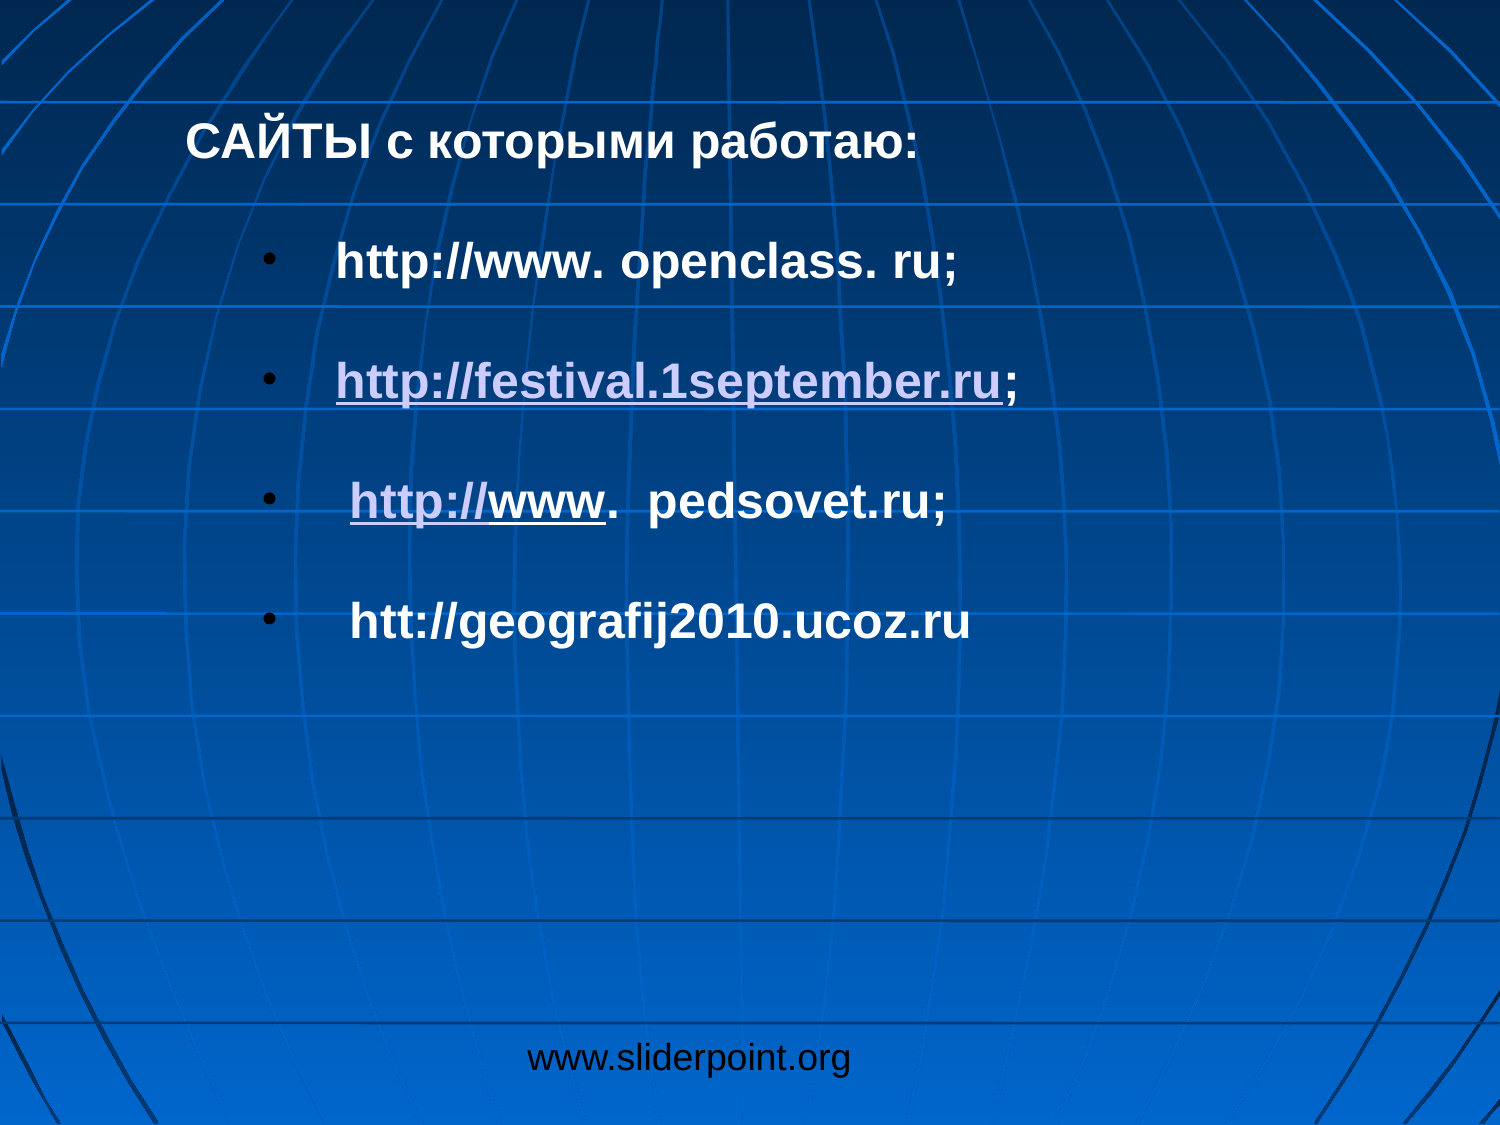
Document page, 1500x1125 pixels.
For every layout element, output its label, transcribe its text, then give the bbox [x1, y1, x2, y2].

footer www.sliderpoint.org [512, 1024, 988, 1100]
text_box САЙТЫ с которыми работаю: http://www. openclass. ru; http://festival.1september.ru; http://www. pedsovet.ru; htt://geografij2010.ucoz.ru [171, 101, 1235, 657]
